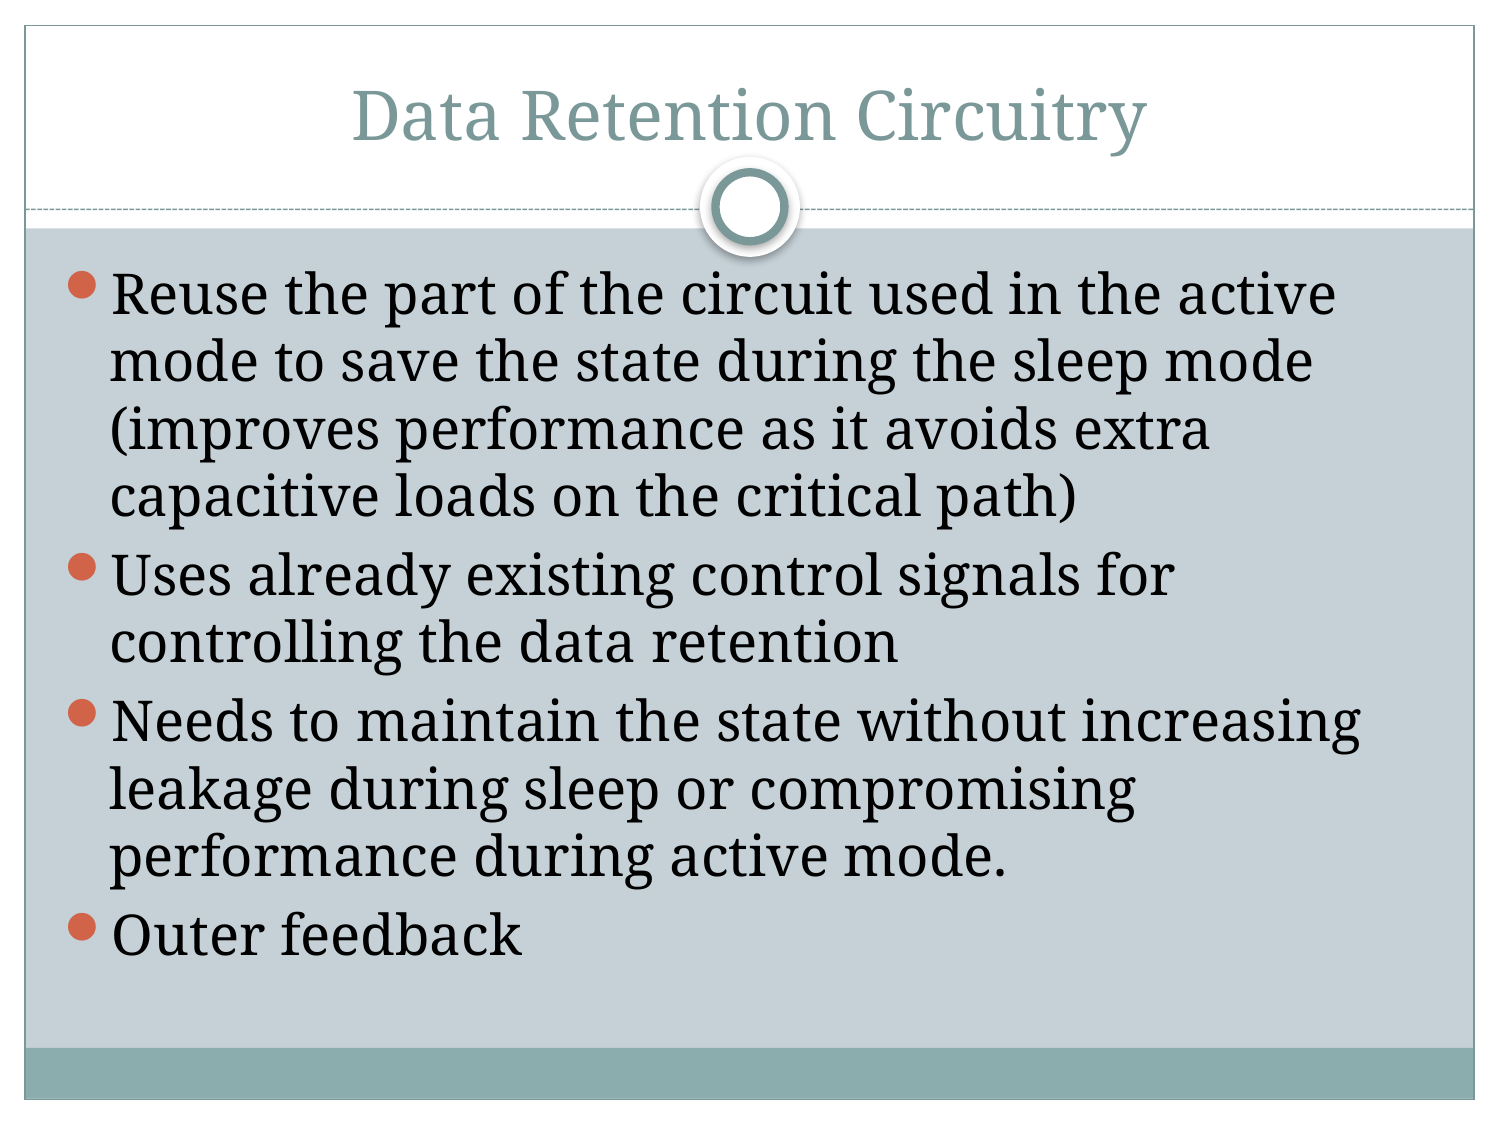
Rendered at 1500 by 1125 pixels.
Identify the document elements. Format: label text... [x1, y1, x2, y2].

title Data Retention Circuitry [49, 37, 1450, 162]
list Reuse the part of the circuit used in the active mode to save the state during the sleep mode (improves performance as it avoids extra capacitive loads on the critical path) Uses already existing control signals for controlling the data retention Needs to maintain the state without increasing leakage during sleep or compromising performance during active mode. Outer feedback [49, 250, 1445, 1001]
